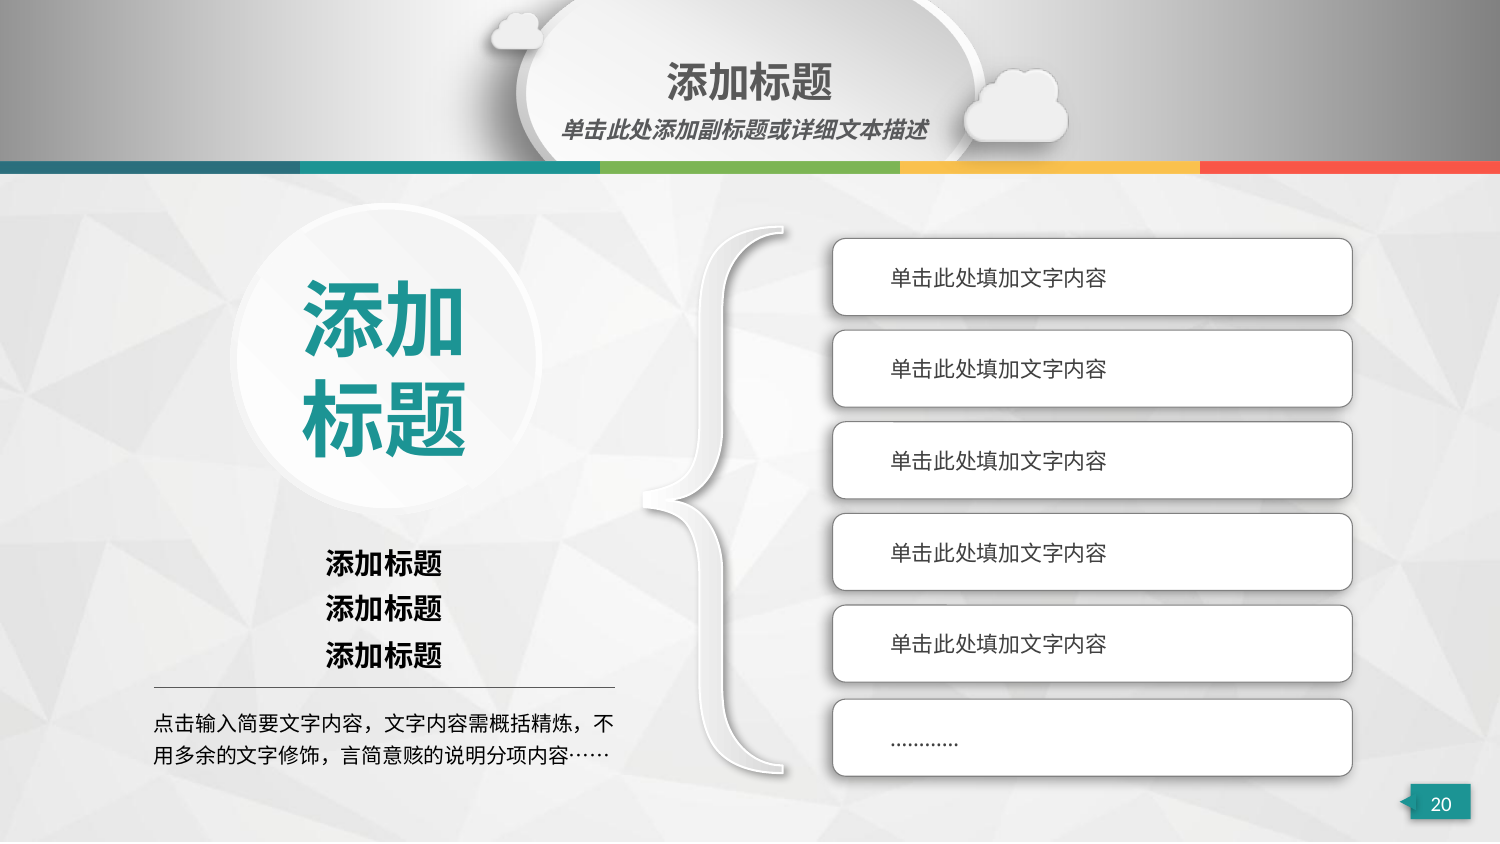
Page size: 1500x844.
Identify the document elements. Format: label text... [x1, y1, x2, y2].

text_box 单击此处填加文字内容 [890, 447, 1270, 474]
text_box [641, 224, 785, 776]
text_box 单击此处添加副标题或详细文本描述 [545, 108, 943, 151]
text_box 单击此处填加文字内容 [890, 630, 1270, 658]
text_box 单击此处填加文字内容 [890, 264, 1270, 291]
text_box [830, 511, 1355, 593]
text_box 添加标题 [254, 590, 515, 626]
text_box 单击此处填加文字内容 [890, 539, 1270, 566]
text_box [830, 419, 1355, 501]
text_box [230, 202, 543, 516]
text_box 点击输入简要文字内容，文字内容需概括精炼，不用多余的文字修饰，言简意赅的说明分项内容…… [153, 704, 615, 768]
text_box 添加标题 [254, 545, 515, 581]
text_box 单击此处填加文字内容 [890, 355, 1270, 383]
text_box [830, 236, 1355, 318]
text_box ………… [890, 725, 1270, 752]
text_box [830, 696, 1355, 779]
text_box 添加标题 [584, 55, 916, 106]
picture [0, 0, 1500, 842]
text_box 添加 标题 [220, 267, 225, 468]
text_box [830, 602, 1355, 685]
text_box 添加标题 [254, 637, 515, 673]
text_box [830, 327, 1355, 410]
